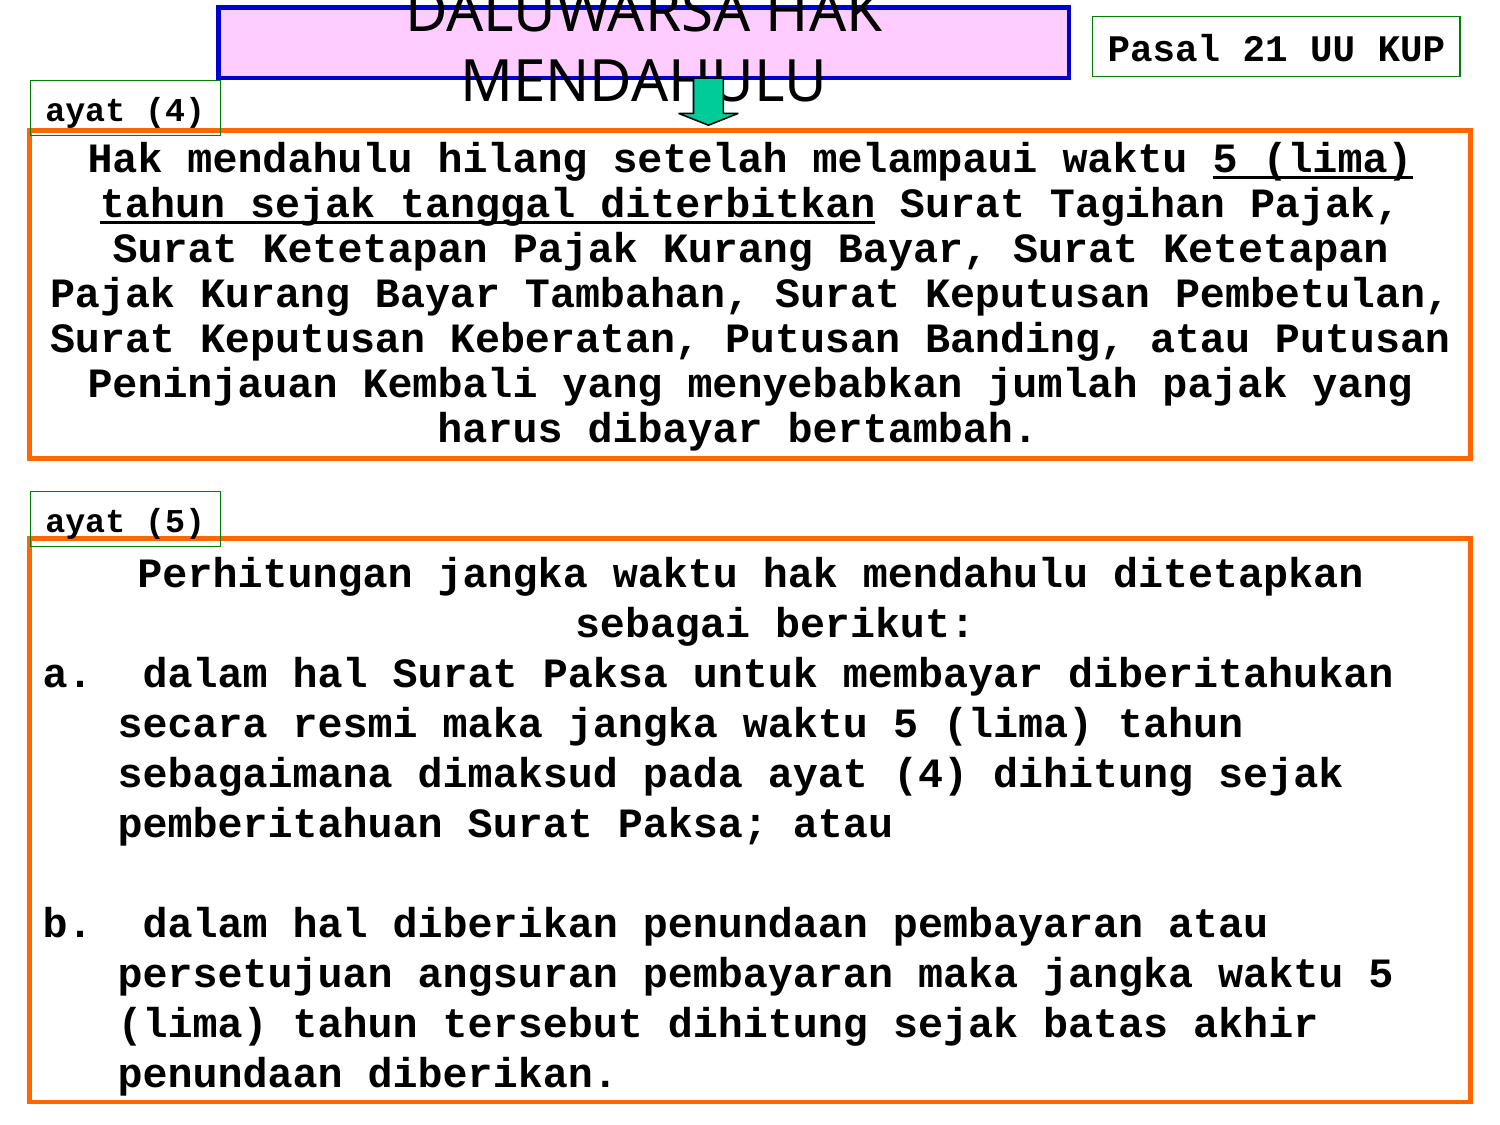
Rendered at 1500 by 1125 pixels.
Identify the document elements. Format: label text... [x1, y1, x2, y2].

text_box Perhitungan jangka waktu hak mendahulu ditetapkan sebagai berikut: dalam hal Surat Paksa untuk membayar diberitahukan secara resmi maka jangka waktu 5 (lima) tahun sebagaimana dimaksud pada ayat (4) dihitung sejak pemberitahuan Surat Paksa; atau dalam hal diberikan penundaan pembayaran atau persetujuan angsuran pembayaran maka jangka waktu 5 (lima) tahun tersebut dihitung sejak batas akhir penundaan diberikan. [29, 538, 1471, 1103]
text_box ayat (5) [30, 491, 221, 547]
text_box Hak mendahulu hilang setelah melampaui waktu 5 (lima) tahun sejak tanggal diterbitkan Surat Tagihan Pajak, Surat Ketetapan Pajak Kurang Bayar, Surat Ketetapan Pajak Kurang Bayar Tambahan, Surat Keputusan Pembetulan, Surat Keputusan Keberatan, Putusan Banding, atau Putusan Peninjauan Kembali yang menyebabkan jumlah pajak yang harus dibayar bertambah. [29, 130, 1471, 459]
text_box [678, 78, 739, 126]
text_box Pasal 21 UU KUP [1092, 16, 1461, 77]
text_box ayat (4) [30, 80, 221, 136]
title DALUWARSA HAK MENDAHULU [218, 6, 1070, 79]
